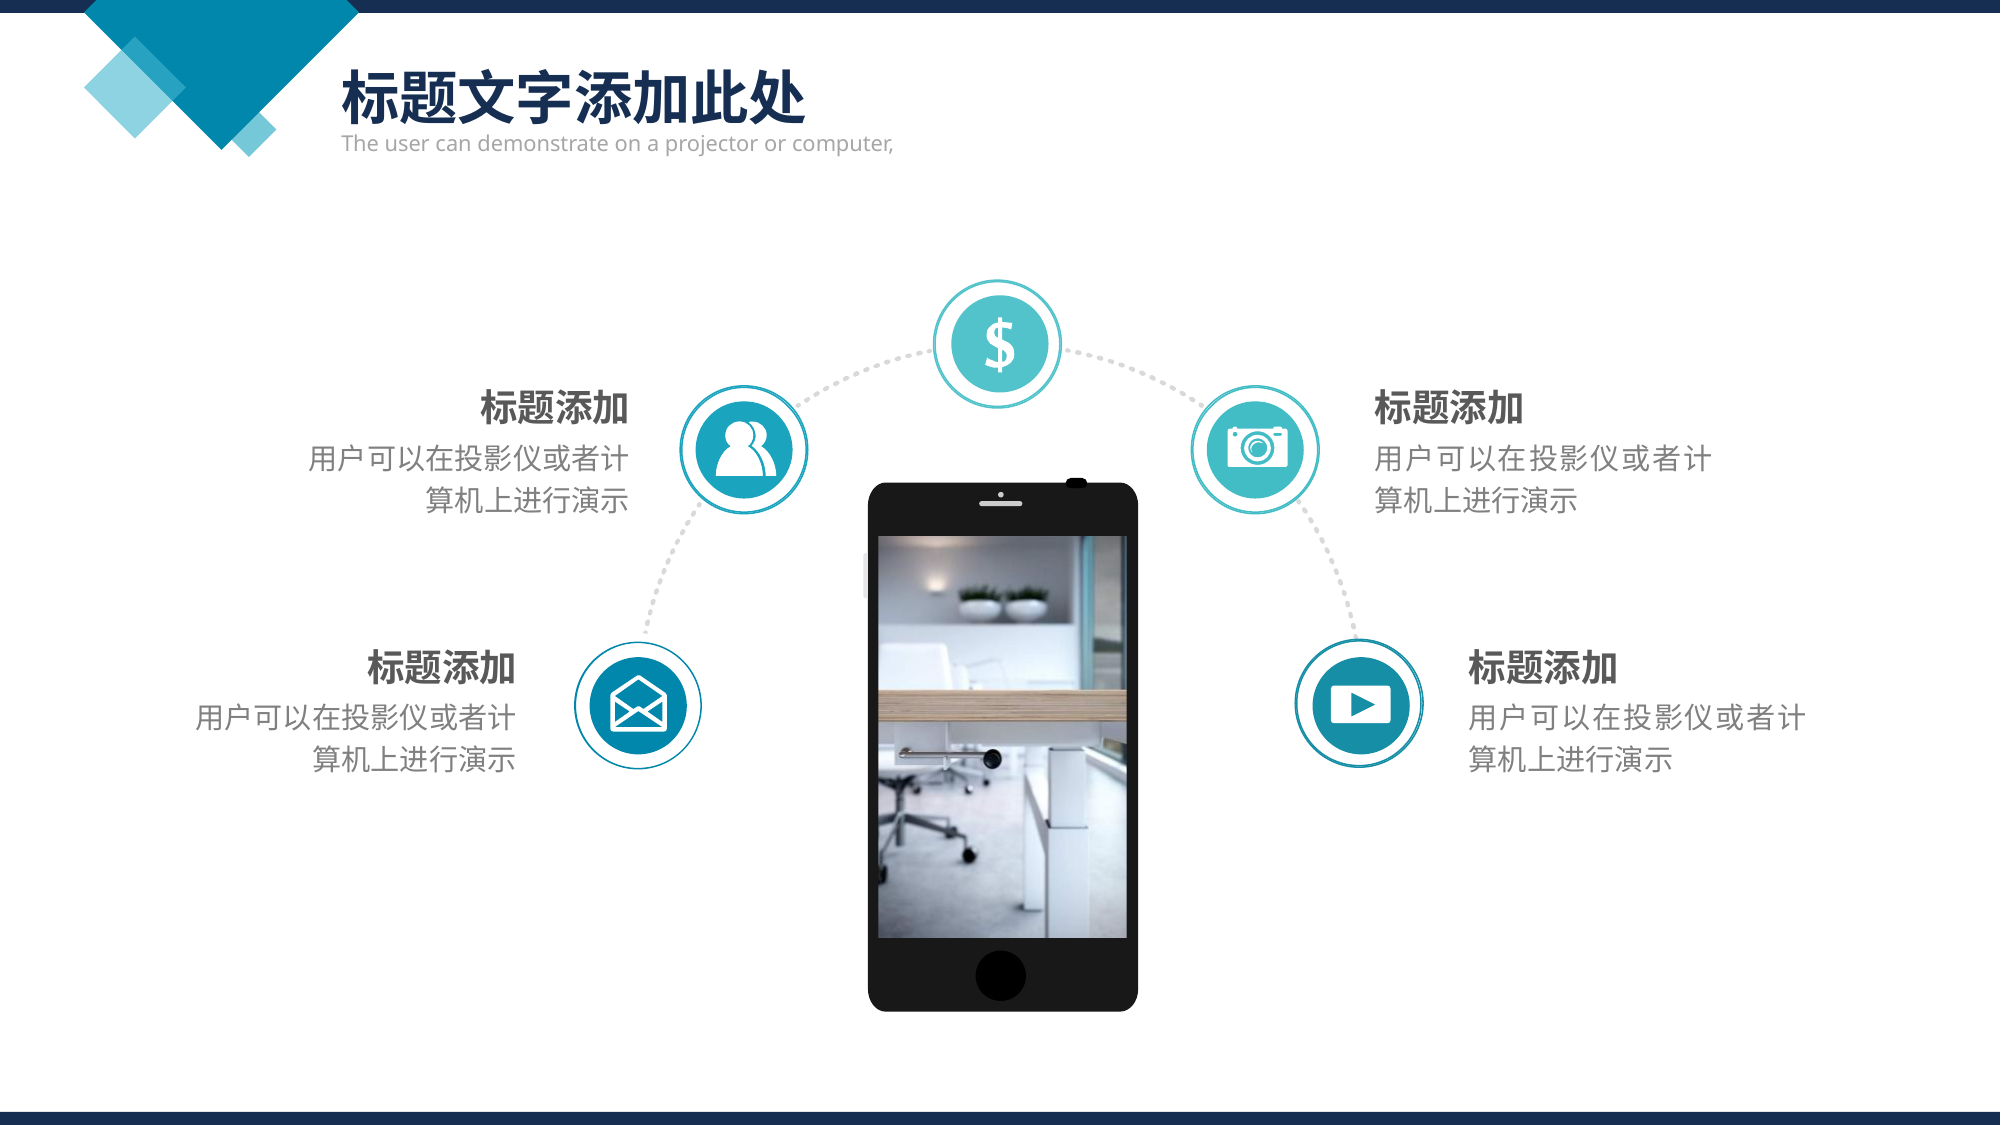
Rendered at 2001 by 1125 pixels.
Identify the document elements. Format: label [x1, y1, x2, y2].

text_box [661, 568, 667, 575]
text_box [813, 391, 820, 397]
picture [878, 536, 1127, 938]
text_box [653, 588, 659, 595]
text_box [715, 421, 763, 476]
text_box [670, 548, 676, 555]
text_box [1179, 390, 1186, 397]
text_box [1329, 557, 1335, 565]
text_box [1453, 627, 1822, 785]
text_box [979, 501, 1023, 507]
text_box [1330, 685, 1391, 724]
text_box [610, 675, 667, 732]
text_box [975, 950, 1026, 1001]
text_box [985, 317, 1015, 373]
text_box [1341, 589, 1347, 597]
text_box [1189, 396, 1196, 403]
text_box [1312, 657, 1410, 755]
text_box [1227, 426, 1288, 467]
text_box [1319, 537, 1325, 544]
text_box [326, 43, 1648, 165]
text_box [1314, 527, 1320, 534]
text_box [657, 578, 663, 585]
text_box [926, 348, 933, 354]
text_box [803, 397, 811, 403]
text_box [1128, 366, 1135, 372]
text_box [574, 641, 702, 770]
text_box [695, 401, 793, 499]
text_box [163, 627, 532, 785]
text_box [1096, 355, 1104, 361]
text_box [1348, 611, 1353, 619]
text_box [823, 385, 830, 392]
text_box [1206, 401, 1304, 499]
text_box [842, 375, 850, 382]
text_box [685, 519, 691, 526]
text_box [680, 385, 808, 514]
text_box [998, 491, 1004, 498]
text_box [1149, 375, 1156, 381]
text_box [1324, 547, 1330, 554]
text_box [853, 371, 860, 377]
text_box [1191, 385, 1320, 514]
text_box [650, 598, 656, 606]
text_box [1295, 639, 1424, 768]
text_box [1118, 362, 1125, 368]
text_box [1075, 350, 1082, 356]
text_box [1107, 359, 1114, 365]
text_box [1359, 367, 1728, 526]
text_box [1308, 517, 1314, 524]
text_box [867, 482, 1139, 1012]
text_box [665, 558, 671, 565]
text_box [933, 280, 1062, 408]
text_box [1345, 600, 1350, 608]
text_box [833, 380, 840, 387]
text_box [1333, 568, 1339, 576]
text_box [644, 619, 650, 626]
text_box [873, 363, 880, 369]
text_box [916, 350, 923, 356]
text_box [905, 353, 912, 359]
text_box [1139, 370, 1146, 376]
text_box [894, 356, 902, 362]
text_box [277, 367, 646, 526]
text_box [679, 529, 686, 536]
text_box [1302, 507, 1308, 514]
text_box [647, 609, 653, 616]
text_box [883, 359, 891, 365]
text_box [1350, 622, 1356, 630]
text_box [863, 553, 868, 599]
text_box [690, 510, 697, 517]
text_box [1169, 385, 1176, 391]
text_box [696, 501, 702, 508]
text_box [863, 367, 870, 373]
text_box [589, 657, 687, 755]
text_box [1198, 402, 1205, 408]
text_box [1159, 380, 1167, 386]
text_box [1337, 579, 1343, 586]
text_box [674, 538, 681, 545]
text_box [1086, 352, 1093, 358]
text_box [748, 421, 777, 476]
text_box [1065, 477, 1088, 489]
text_box [951, 295, 1049, 393]
